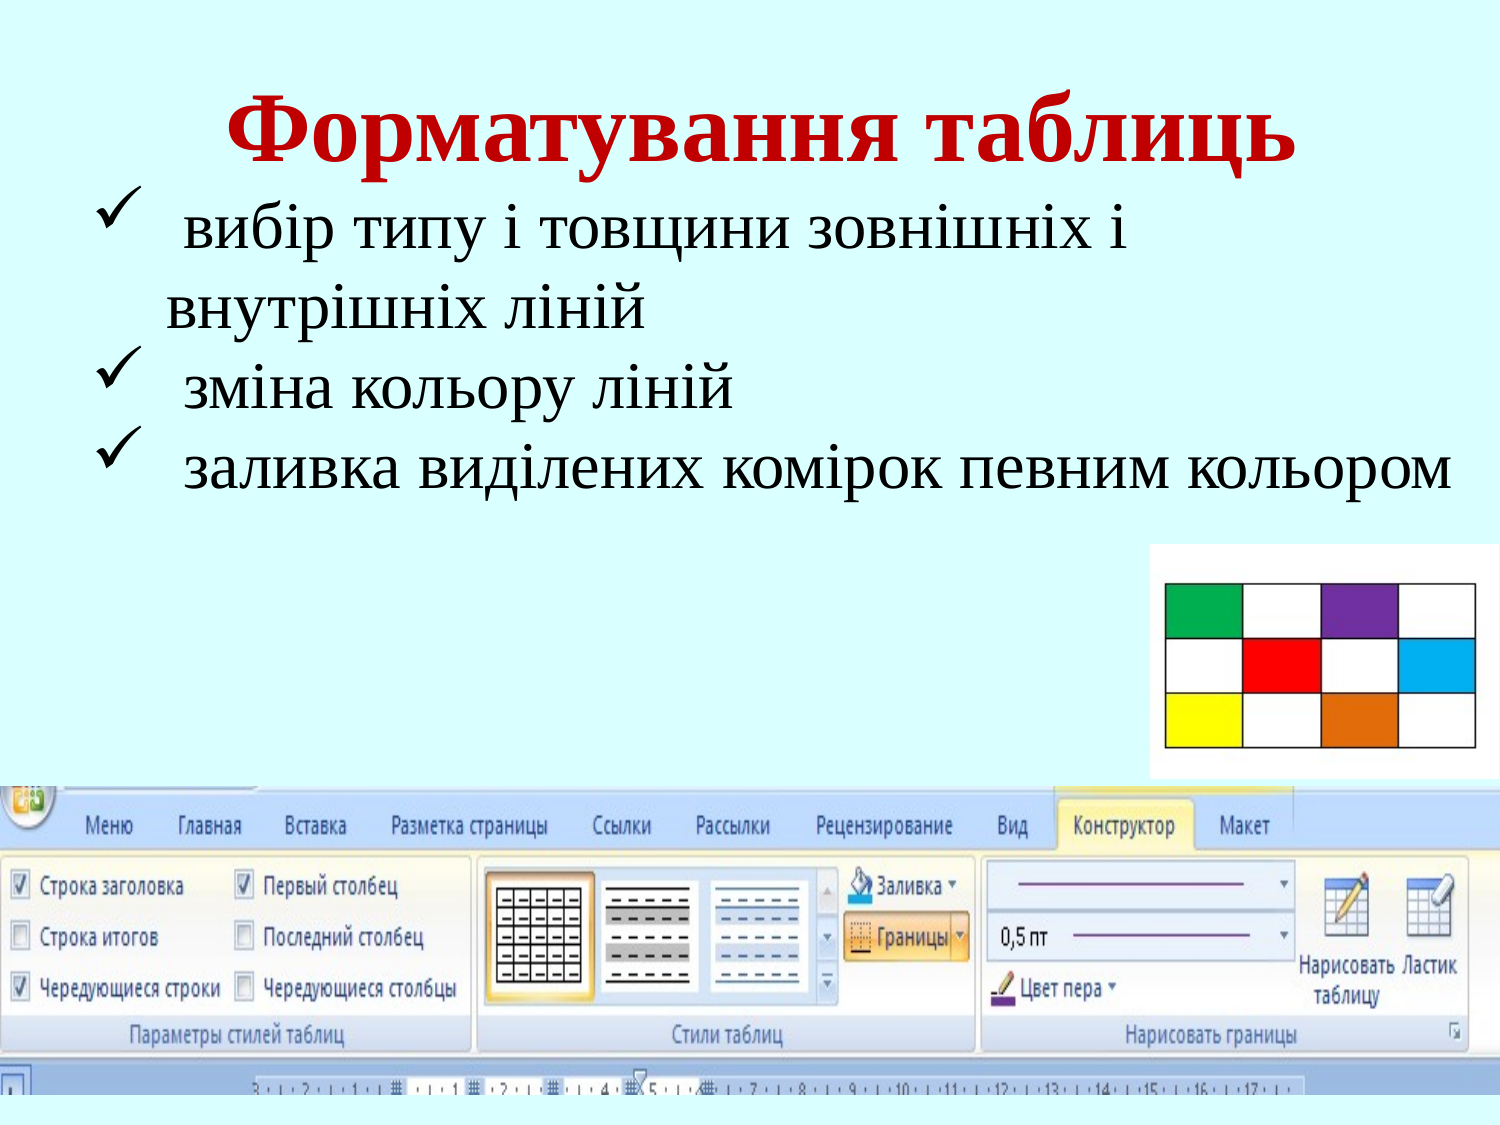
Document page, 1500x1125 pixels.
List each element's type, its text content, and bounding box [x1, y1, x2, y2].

picture [1150, 544, 1500, 779]
picture [0, 786, 1500, 1095]
text_box Форматування таблиць вибір типу і товщини зовніш­ніх і внутрішніх ліній зміна кольору ліній заливка виділених комірок певним кольором [76, 54, 1471, 669]
